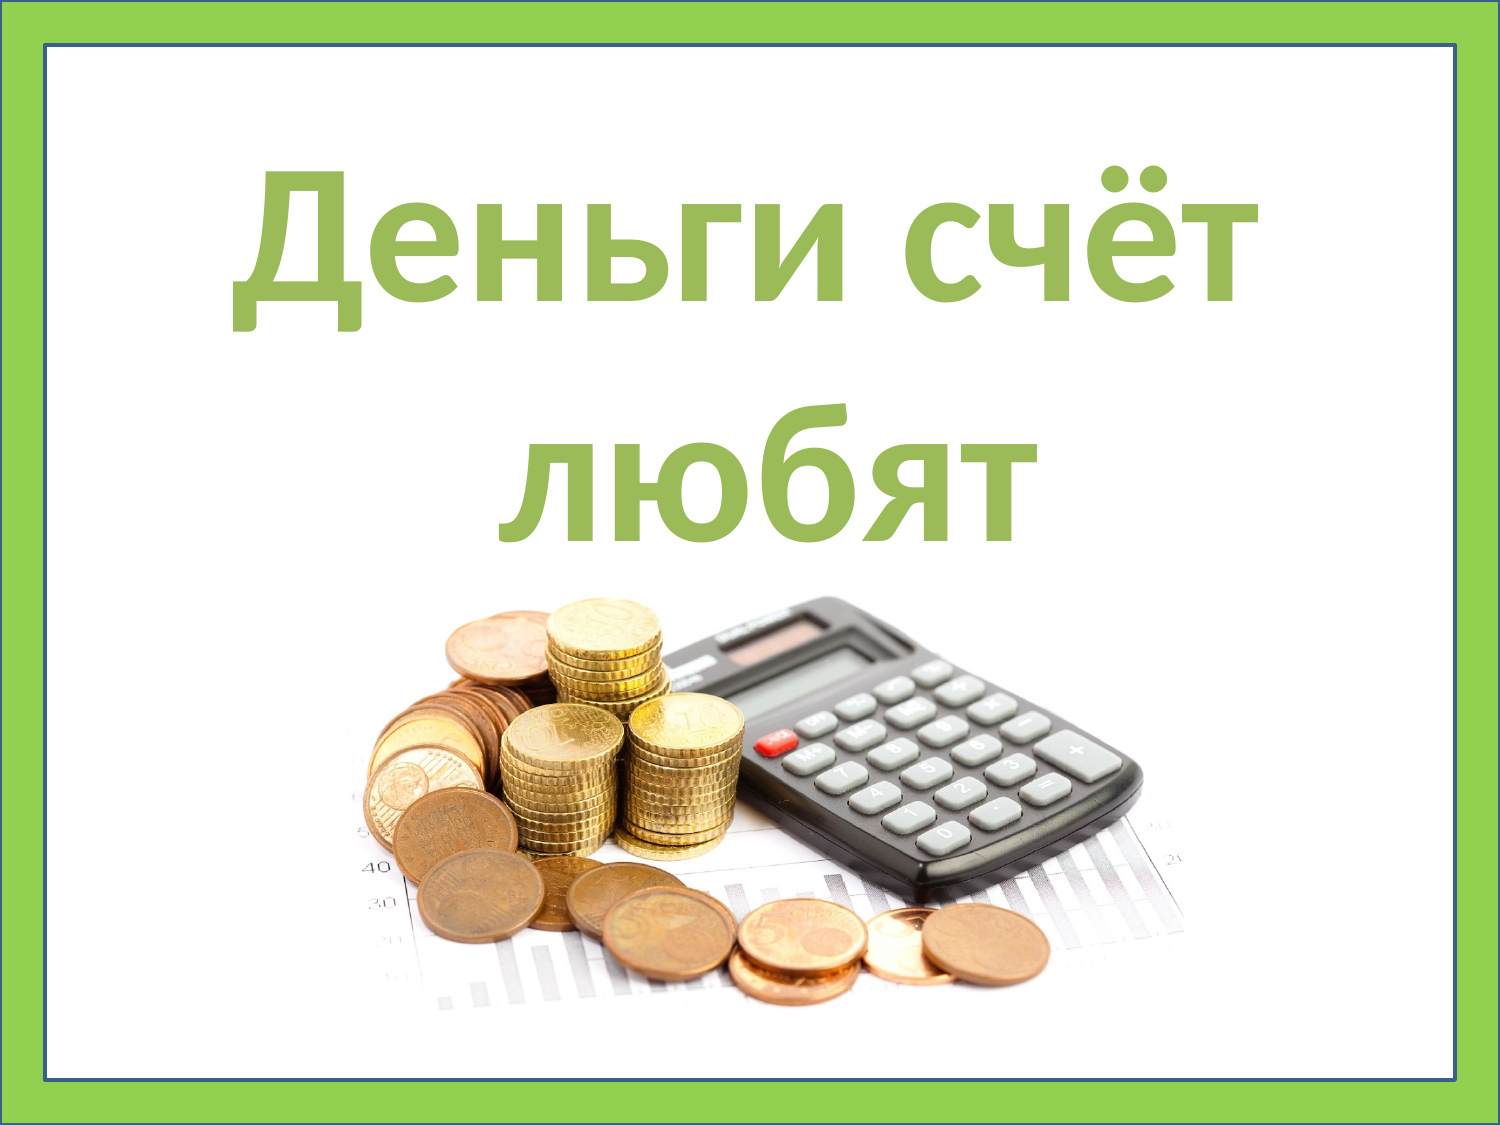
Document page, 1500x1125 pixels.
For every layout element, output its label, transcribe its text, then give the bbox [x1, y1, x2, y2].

text_box [0, 0, 1500, 1125]
picture [327, 560, 1184, 1045]
text_box Деньги счёт любят [216, 93, 1321, 589]
